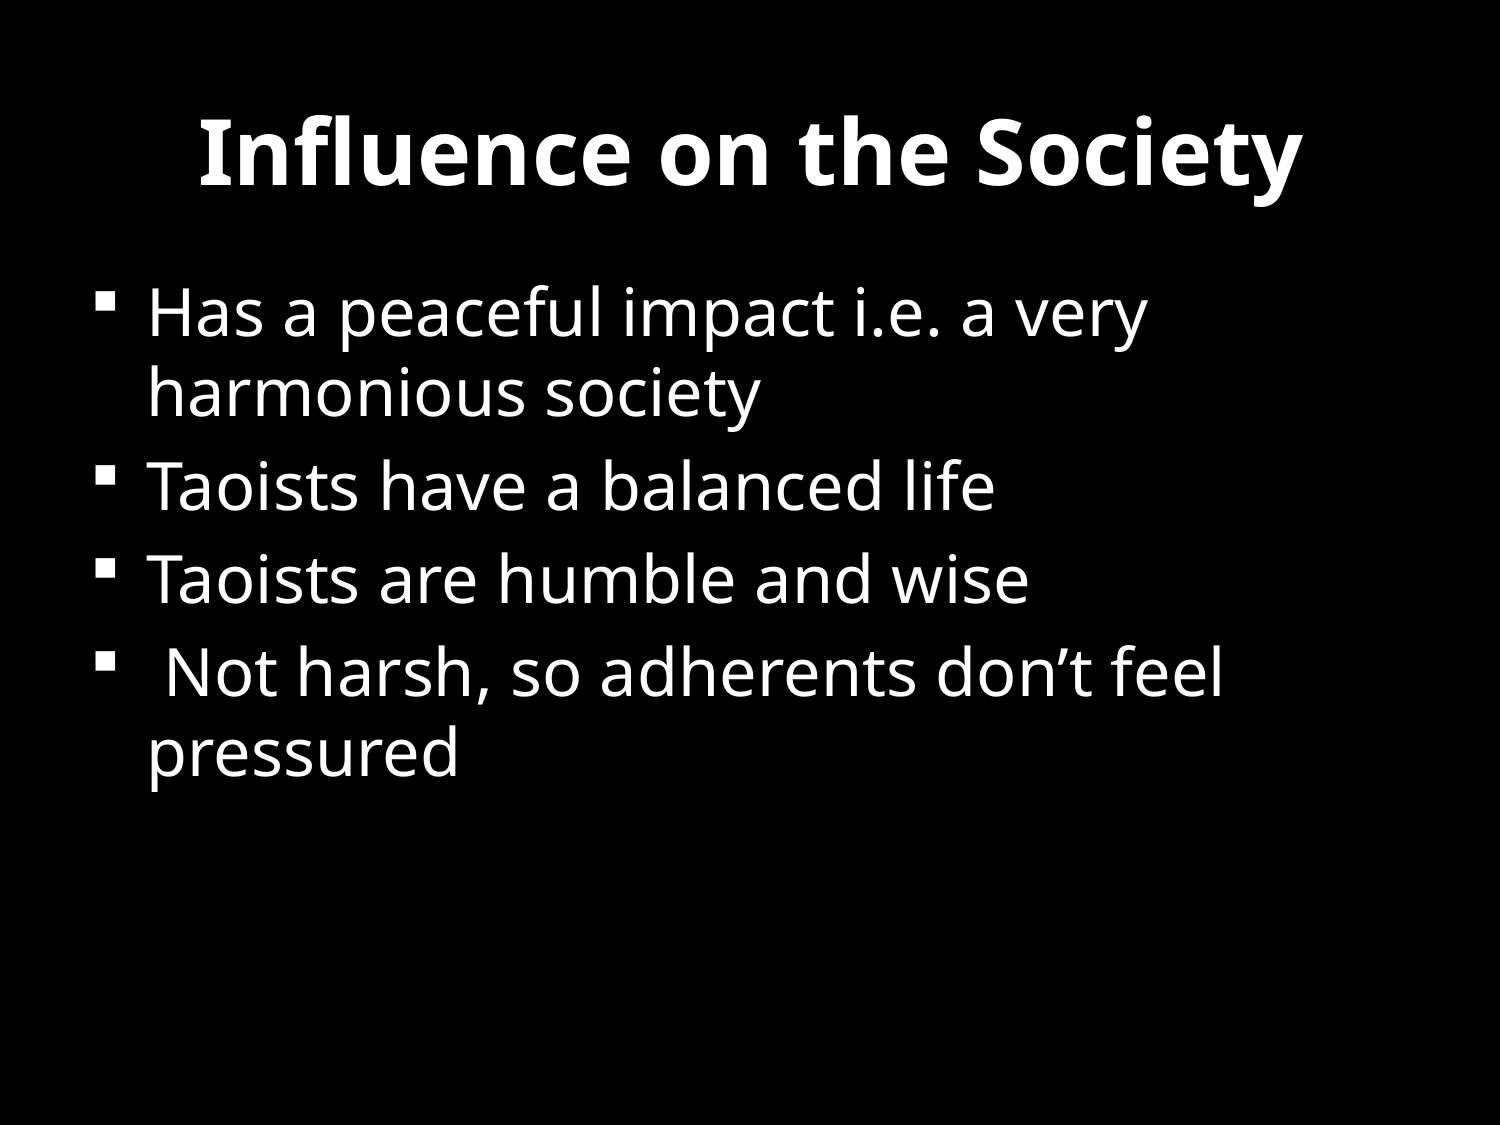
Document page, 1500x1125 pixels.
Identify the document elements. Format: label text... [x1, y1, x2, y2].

list Has a peaceful impact i.e. a very harmonious society Taoists have a balanced life Taoists are humble and wise Not harsh, so adherents don’t feel pressured [75, 262, 1425, 1005]
title Influence on the Society [76, 54, 1427, 243]
